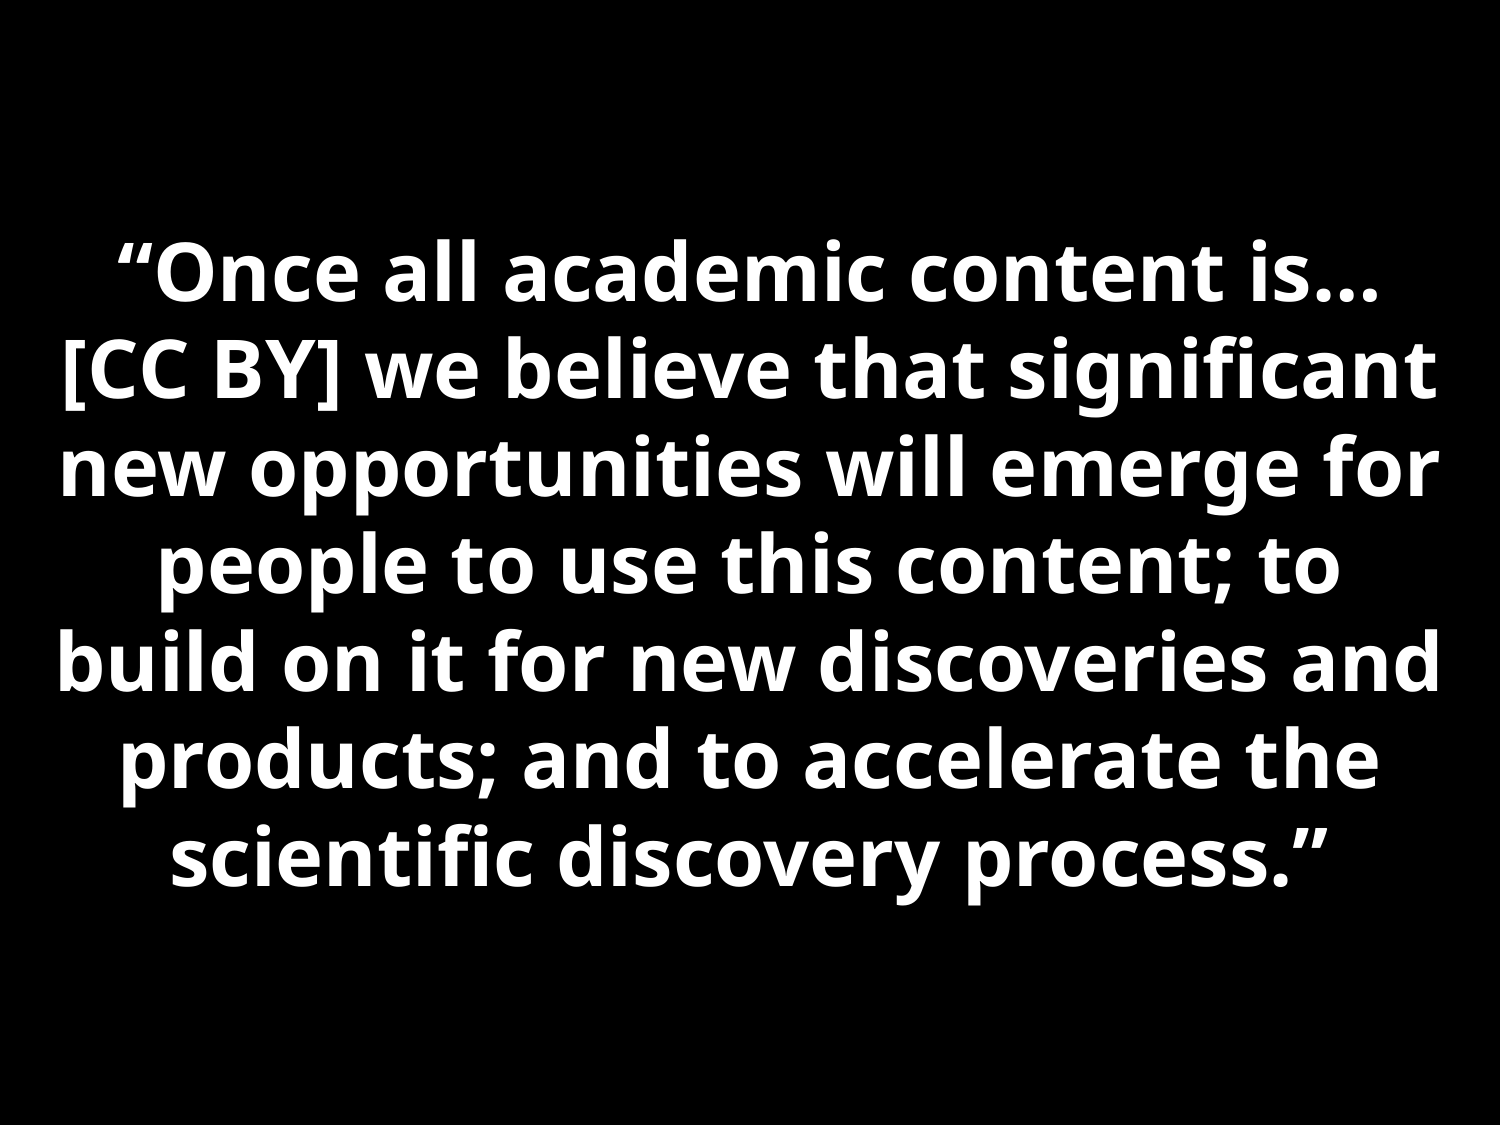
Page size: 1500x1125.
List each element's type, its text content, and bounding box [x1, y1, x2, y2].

title “Once all academic content is… [CC BY] we believe that significant new opportunities will emerge for people to use this content; to build on it for new discoveries and products; and to accelerate the scientific discovery process.” [49, 310, 1450, 813]
